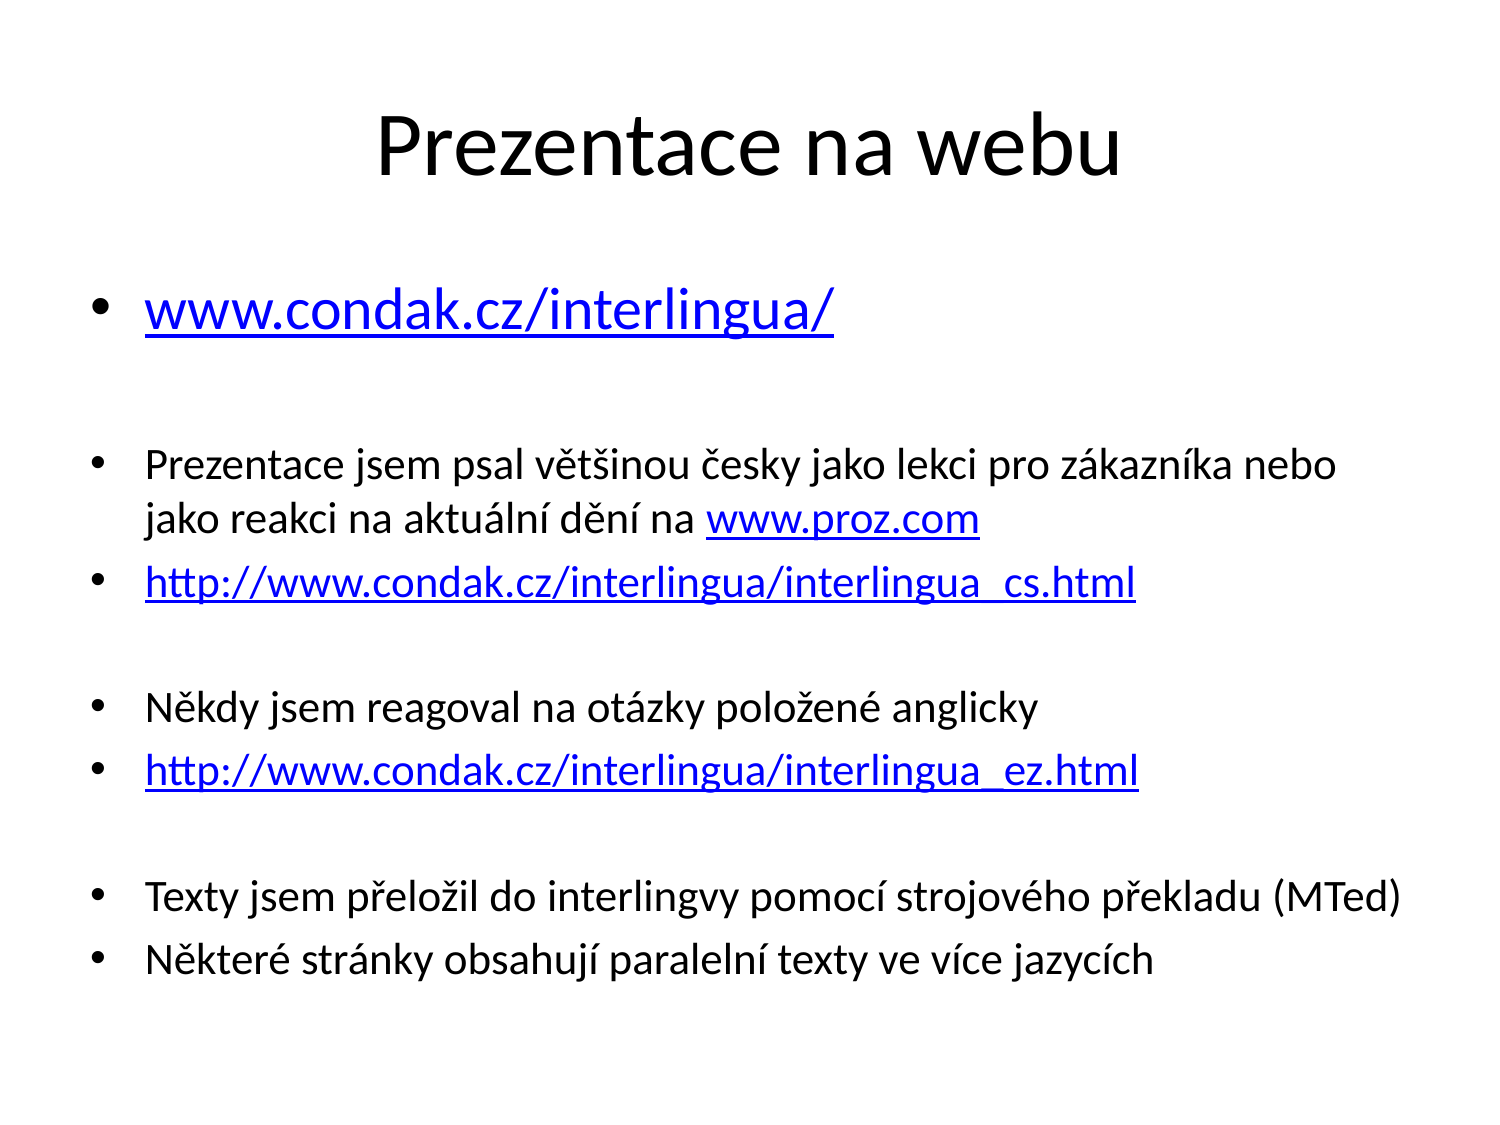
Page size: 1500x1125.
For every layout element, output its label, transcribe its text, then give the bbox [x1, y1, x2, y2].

title Prezentace na webu [75, 45, 1425, 233]
list www.condak.cz/interlingua/ Prezentace jsem psal většinou česky jako lekci pro zákazníka nebo jako reakci na aktuální dění na www.proz.com http://www.condak.cz/interlingua/interlingua_cs.html Někdy jsem reagoval na otázky položené anglicky http://www.condak.cz/interlingua/interlingua_ez.html Texty jsem přeložil do interlingvy pomocí strojového překladu (MTed) Některé stránky obsahují paralelní texty ve více jazycích [75, 262, 1425, 1005]
